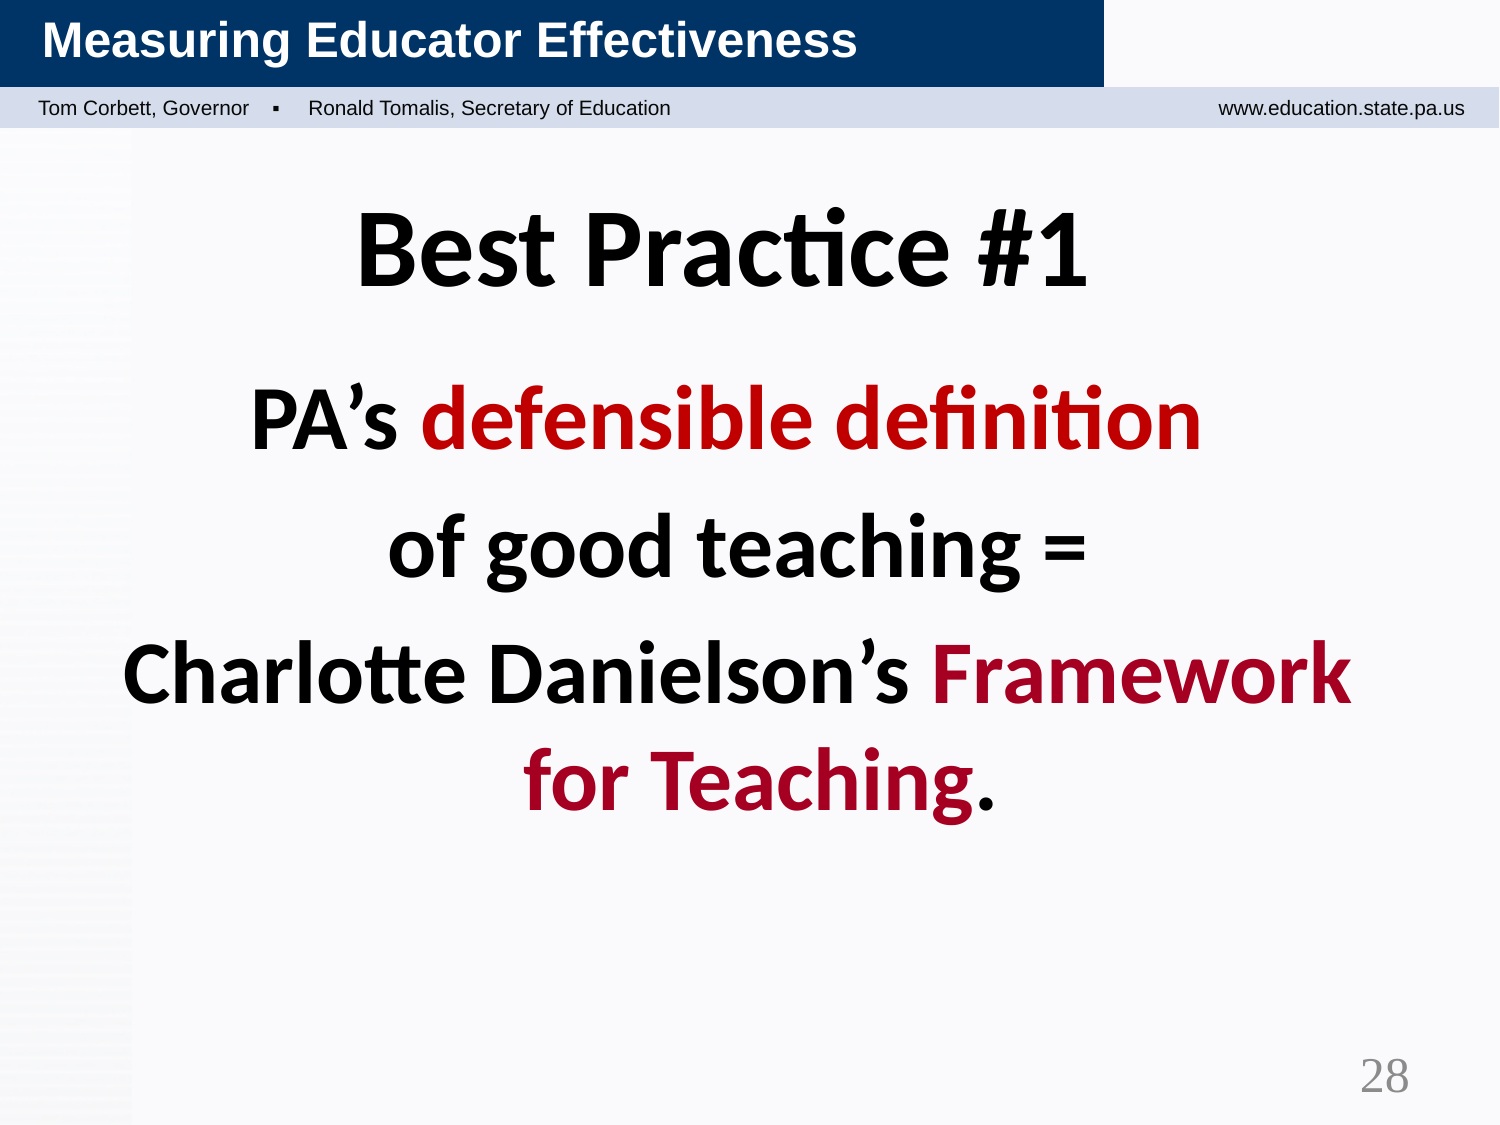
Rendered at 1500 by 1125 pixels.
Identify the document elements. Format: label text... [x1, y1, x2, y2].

title Best Practice #1 [86, 148, 1362, 336]
picture [0, 0, 1500, 1125]
slide_number 28 [1074, 1042, 1425, 1103]
list PA’s defensible definition of good teaching = Charlotte Danielson’s Framework for Teaching. [75, 350, 1388, 975]
